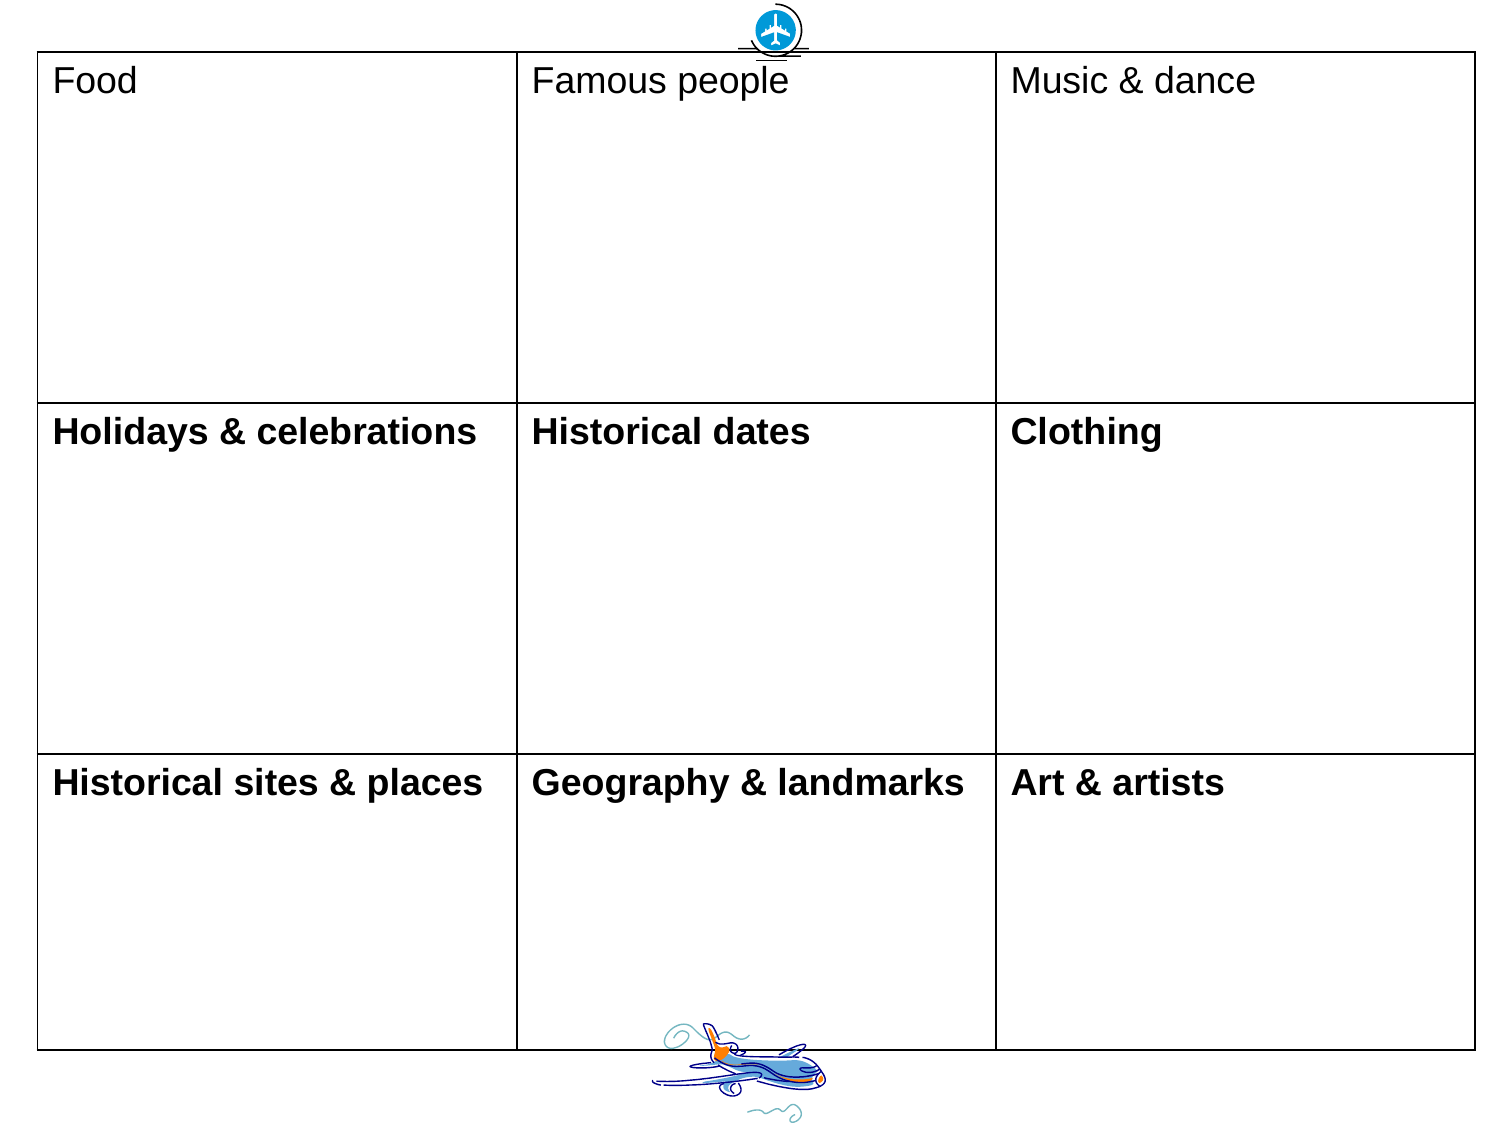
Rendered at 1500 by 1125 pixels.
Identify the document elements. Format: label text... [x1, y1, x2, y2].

table_header Music & dance [997, 53, 1474, 402]
table_cell Holidays & celebrations [38, 404, 516, 753]
table_cell Historical dates [518, 404, 995, 753]
table_header Food [38, 53, 516, 402]
table_cell Historical sites & places [38, 755, 516, 1049]
picture [730, 3, 810, 62]
picture [651, 1022, 827, 1124]
table_cell Geography & landmarks [518, 755, 995, 1049]
table_cell Clothing [997, 404, 1474, 753]
table_cell Art & artists [997, 755, 1474, 1049]
table_header Famous people [518, 53, 995, 402]
